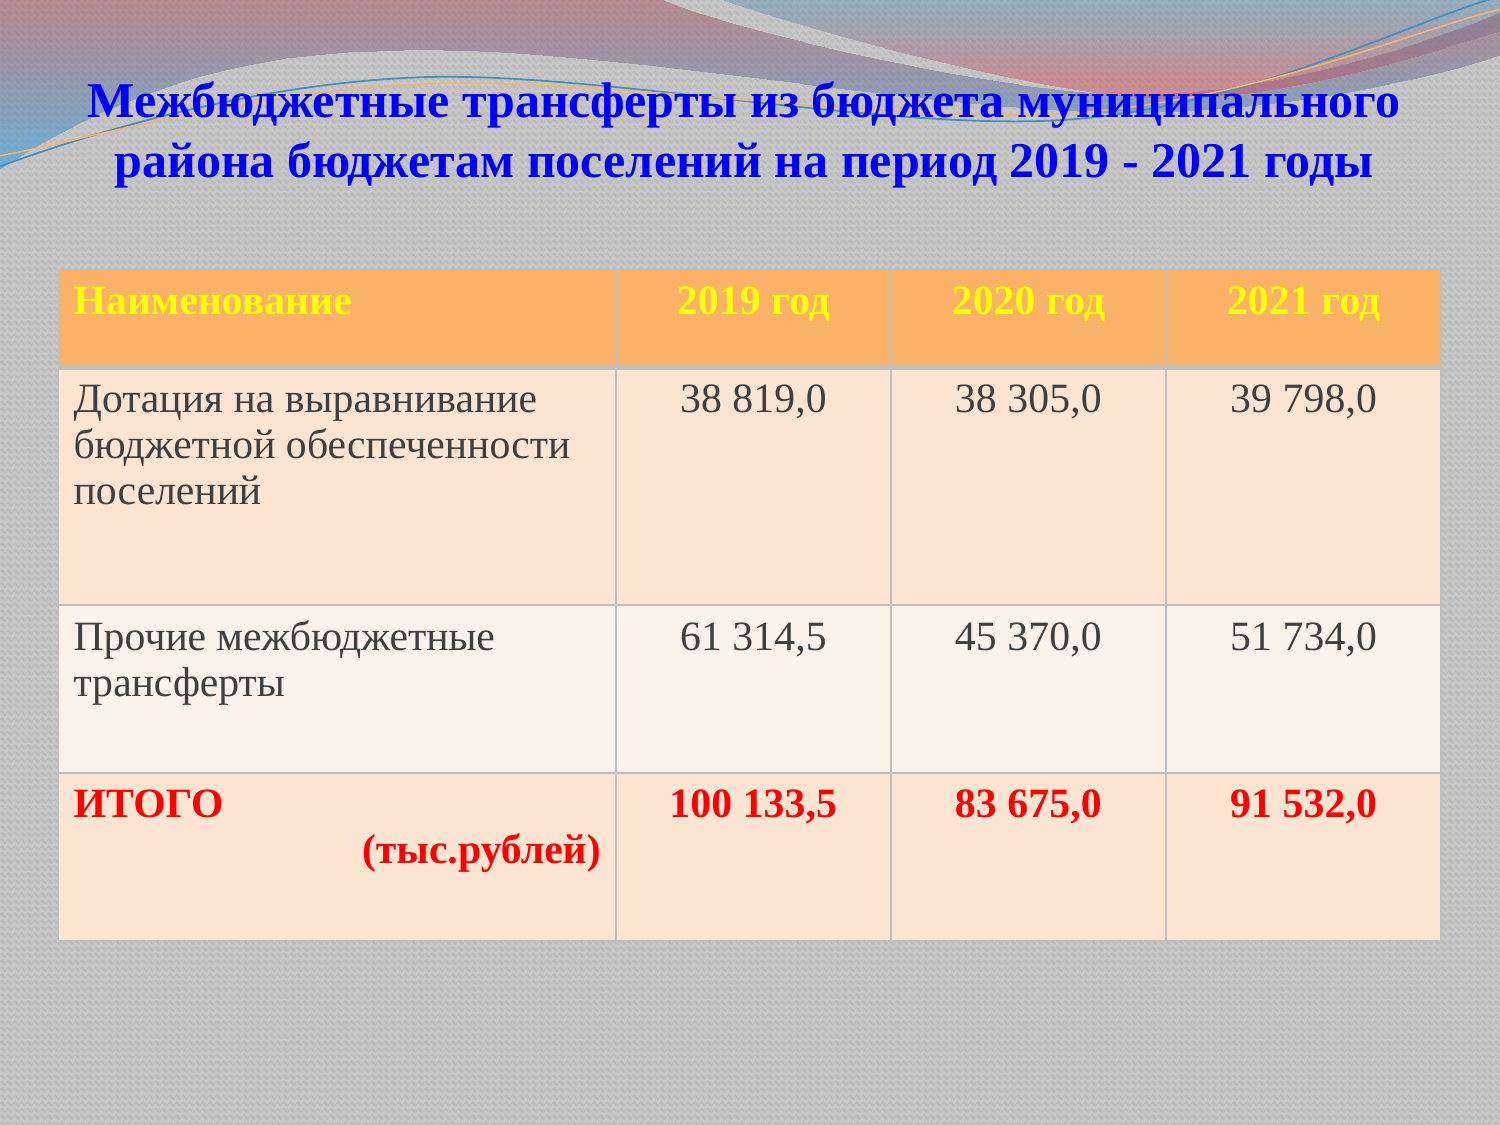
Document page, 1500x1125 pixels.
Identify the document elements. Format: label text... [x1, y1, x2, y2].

table_cell Прочие межбюджетные трансферты [59, 606, 615, 772]
table_cell 91 532,0 [1167, 774, 1440, 940]
table_cell 51 734,0 [1167, 606, 1440, 772]
table_cell 45 370,0 [892, 606, 1165, 772]
table_header 2020 год [892, 270, 1165, 365]
table_cell Дотация на выравнивание бюджетной обеспеченности поселений [59, 370, 615, 604]
table_cell 61 314,5 [617, 606, 890, 772]
table_cell 100 133,5 [617, 774, 890, 940]
table_header Наименование [59, 270, 615, 365]
table_cell ИТОГО (тыс.рублей) [59, 774, 615, 940]
table_cell 39 798,0 [1167, 370, 1440, 604]
table_header 2021 год [1167, 270, 1440, 365]
table_cell 38 819,0 [617, 370, 890, 604]
table_cell 83 675,0 [892, 774, 1165, 940]
title Межбюджетные трансферты из бюджета муниципального района бюджетам поселений на период 2019 - 2021 годы [35, 35, 1454, 188]
table_header 2019 год [617, 270, 890, 365]
table_cell 38 305,0 [892, 370, 1165, 604]
